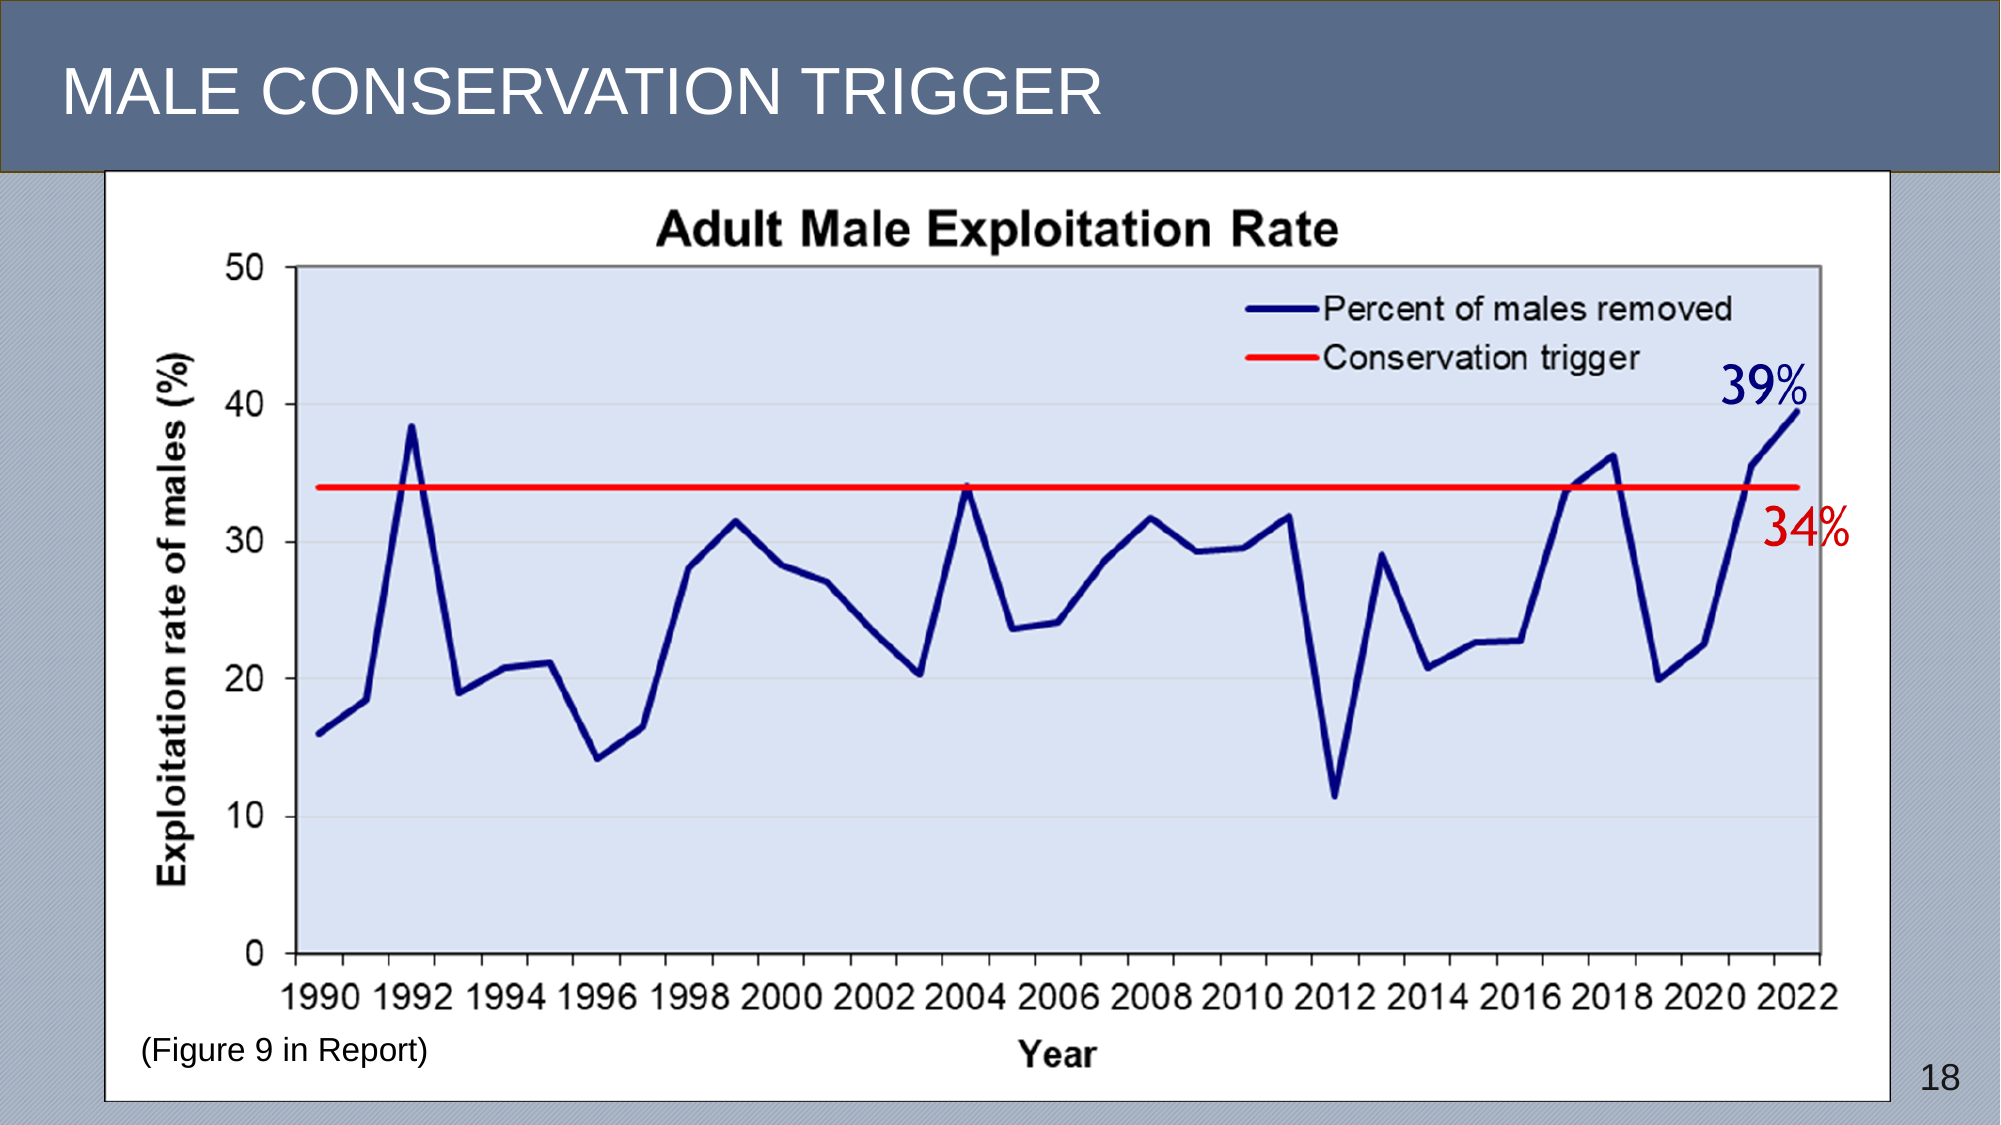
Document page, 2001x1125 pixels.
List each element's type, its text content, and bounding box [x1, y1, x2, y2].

text_box [0, 0, 2000, 173]
text_box Male Conservation Trigger [46, 26, 1397, 160]
picture [104, 169, 1906, 1102]
slide_number 18 [1526, 1045, 1977, 1106]
